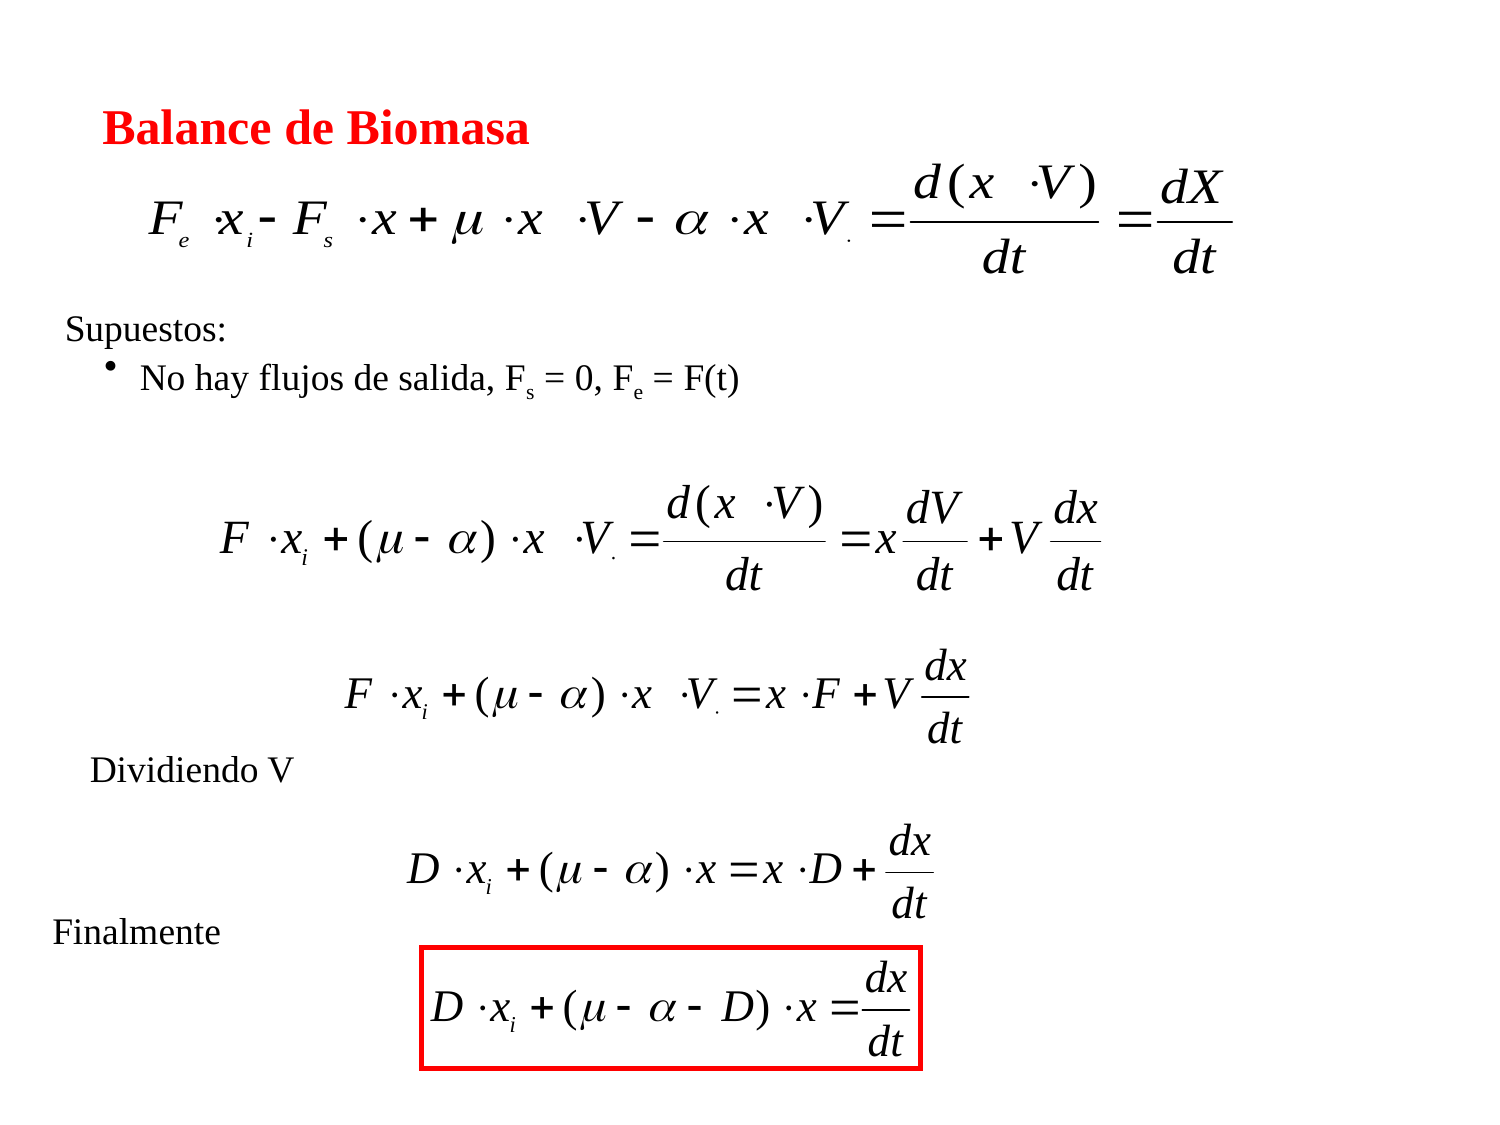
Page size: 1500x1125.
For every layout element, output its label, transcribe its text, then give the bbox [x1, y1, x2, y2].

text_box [140, 153, 1240, 282]
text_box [74, 737, 943, 930]
text_box Supuestos: No hay flujos de salida, Fs = 0, Fe = F(t) [50, 312, 1213, 404]
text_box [337, 637, 979, 754]
text_box Balance de Biomasa [87, 87, 1142, 163]
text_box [37, 899, 919, 1067]
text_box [212, 474, 1110, 602]
